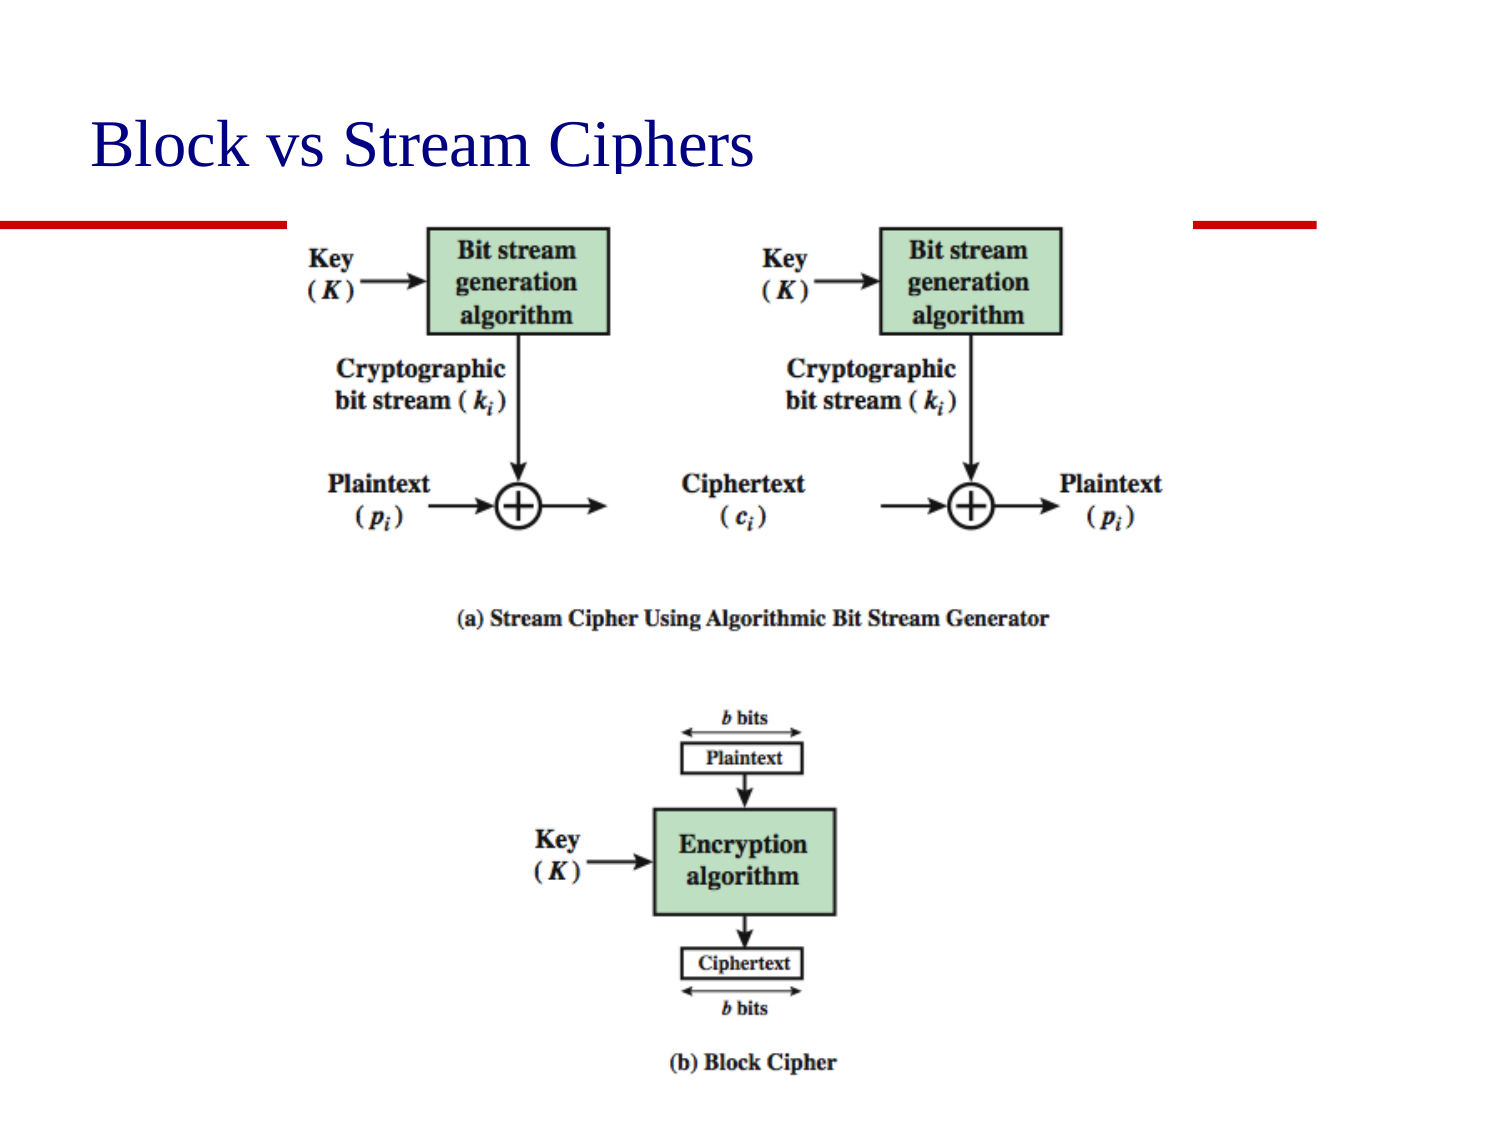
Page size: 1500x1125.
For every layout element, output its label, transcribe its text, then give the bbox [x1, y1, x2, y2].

picture [287, 174, 1193, 1102]
title Block vs Stream Ciphers [74, 0, 1426, 188]
